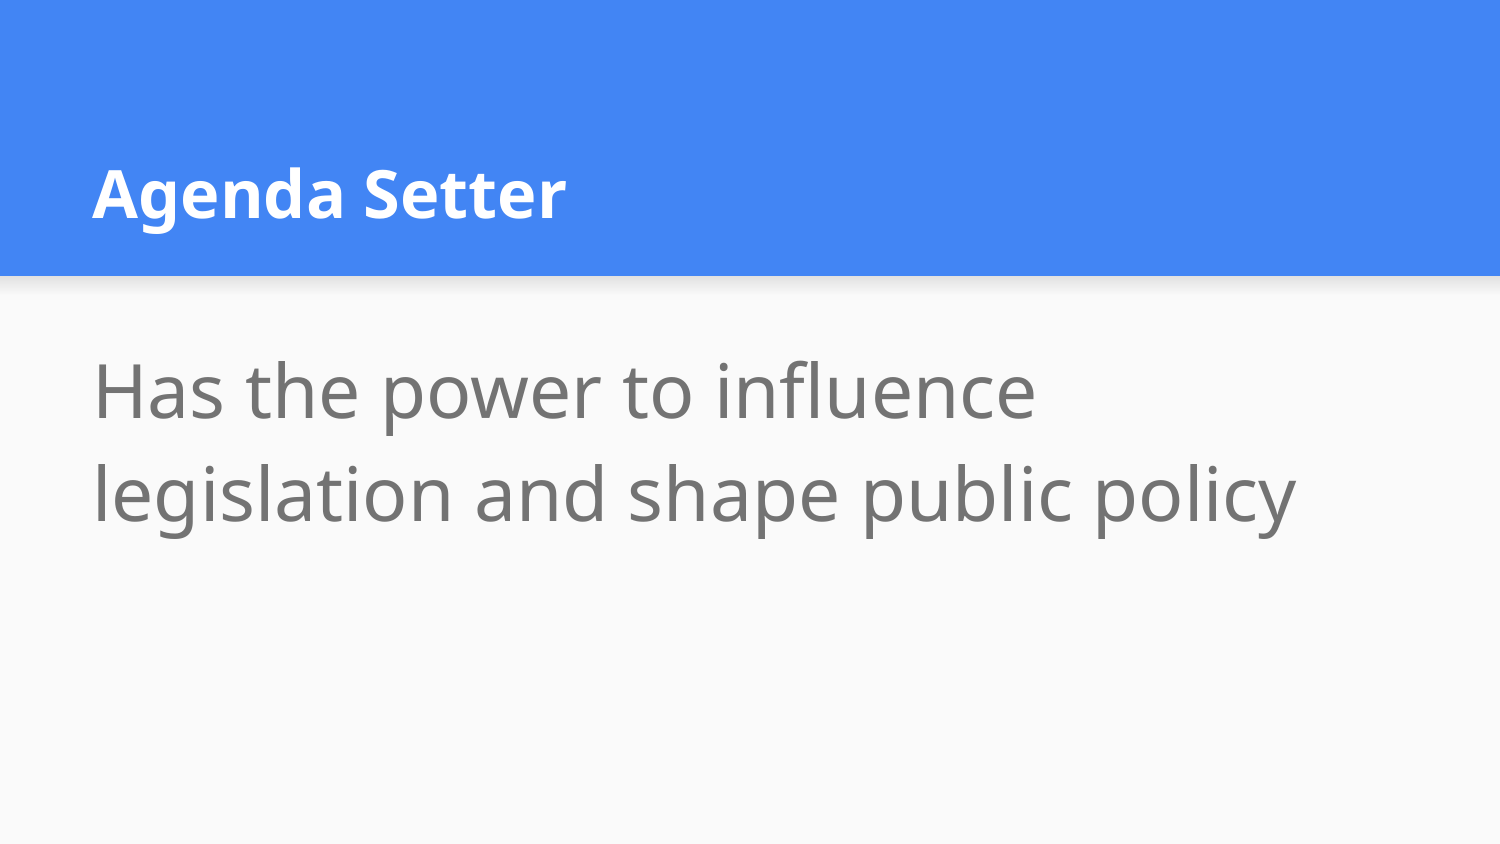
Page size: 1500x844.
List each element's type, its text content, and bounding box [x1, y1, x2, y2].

list Has the power to influence legislation and shape public policy [77, 314, 1427, 760]
title Agenda Setter [77, 121, 1427, 248]
